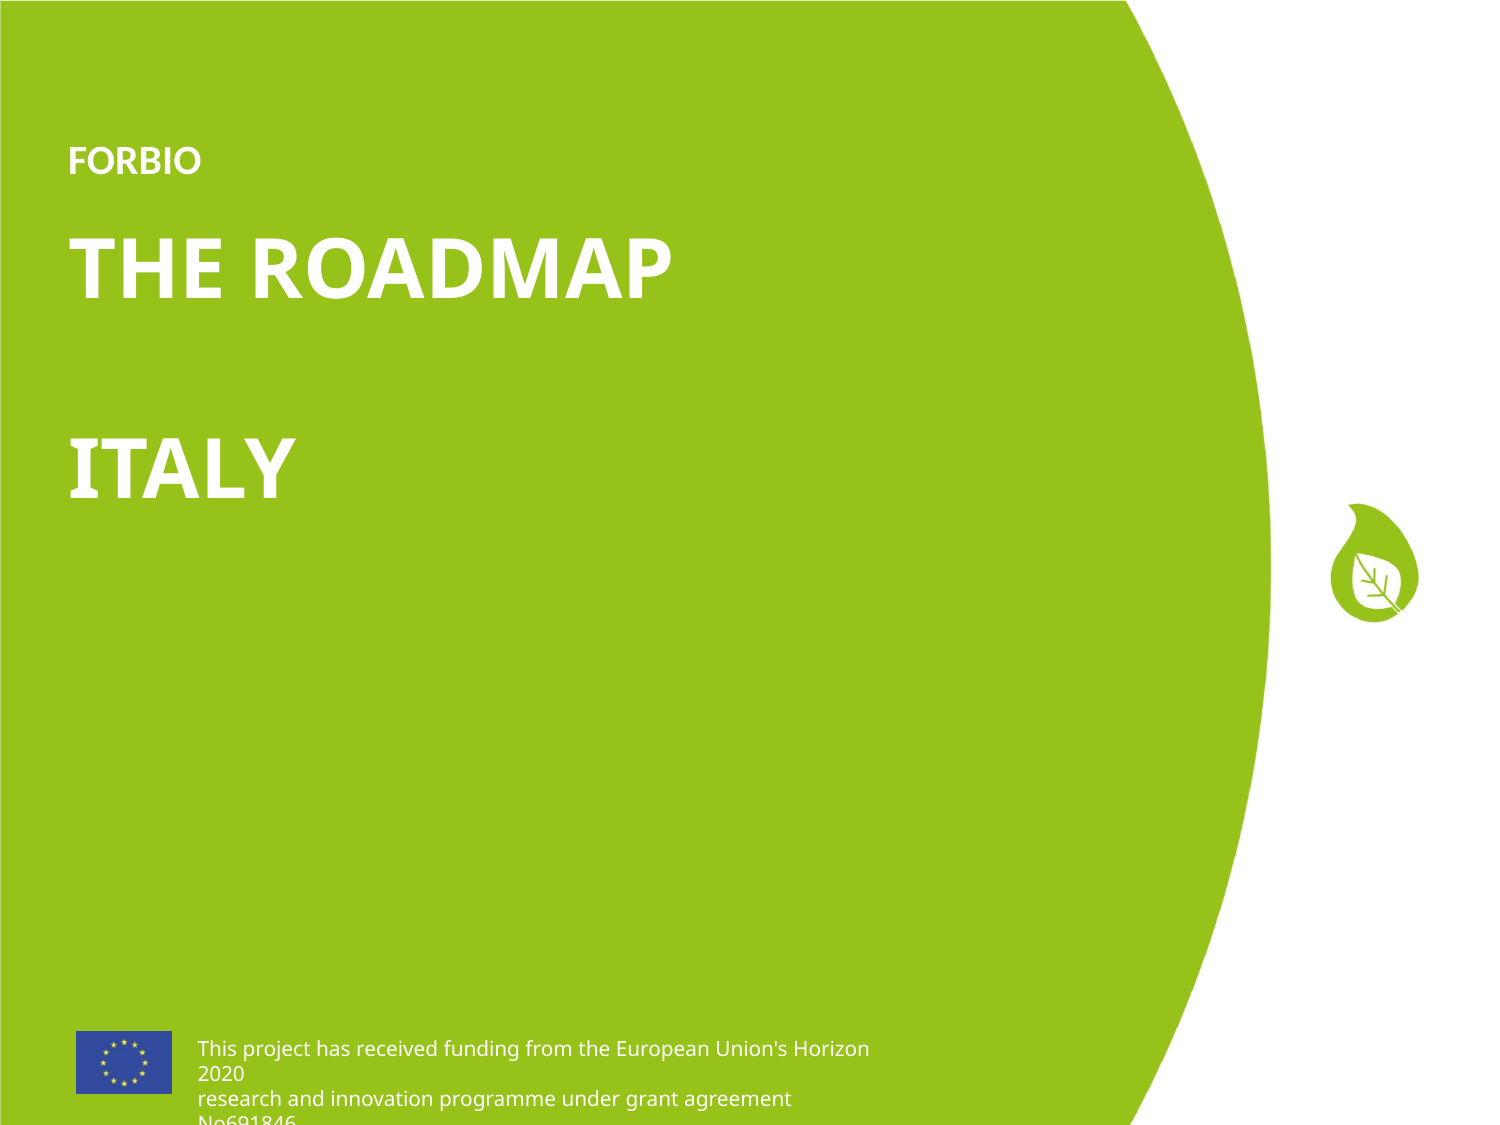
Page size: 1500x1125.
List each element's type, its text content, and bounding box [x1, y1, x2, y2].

picture [0, 0, 1500, 1125]
picture [240, 1117, 246, 1125]
list FORBIO [53, 3, 1424, 191]
title The roadmap Italy [53, 208, 1247, 541]
